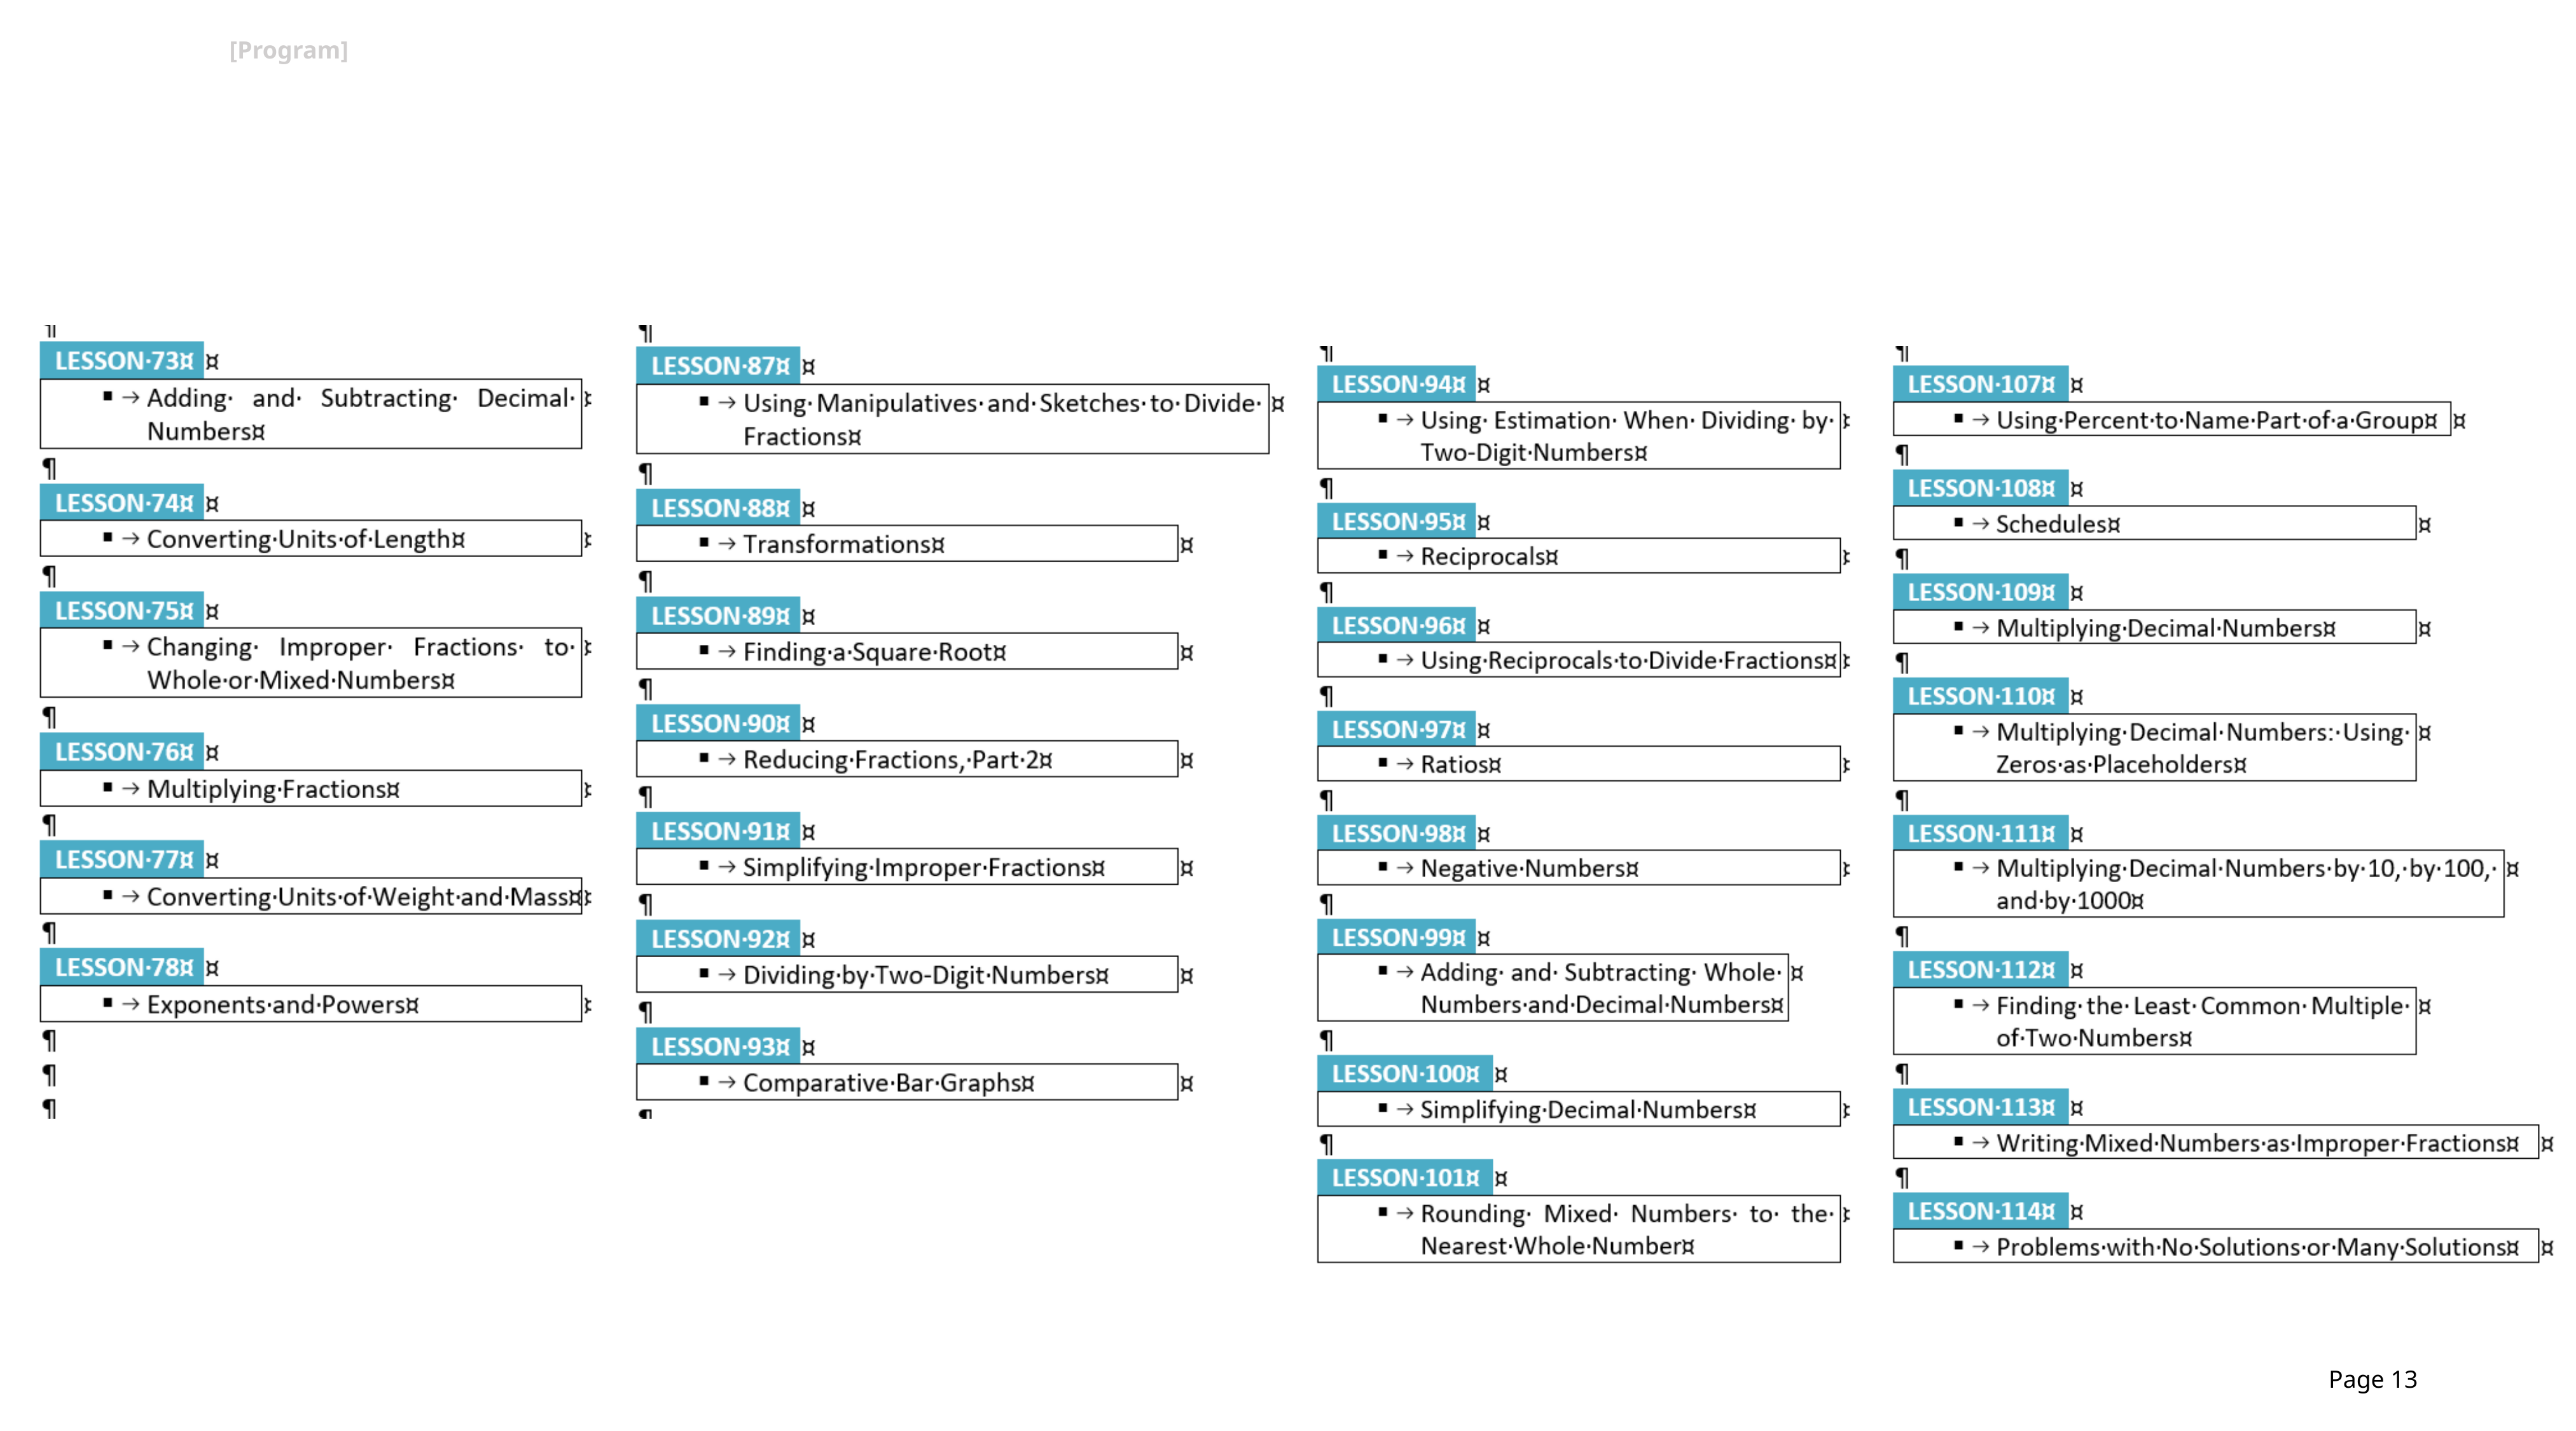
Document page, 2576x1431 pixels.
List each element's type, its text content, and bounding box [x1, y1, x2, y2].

text_box [Program] [219, 30, 370, 69]
picture [1308, 346, 2561, 1271]
picture [29, 325, 1296, 1119]
text_box Page 13 [2018, 1359, 2428, 1398]
